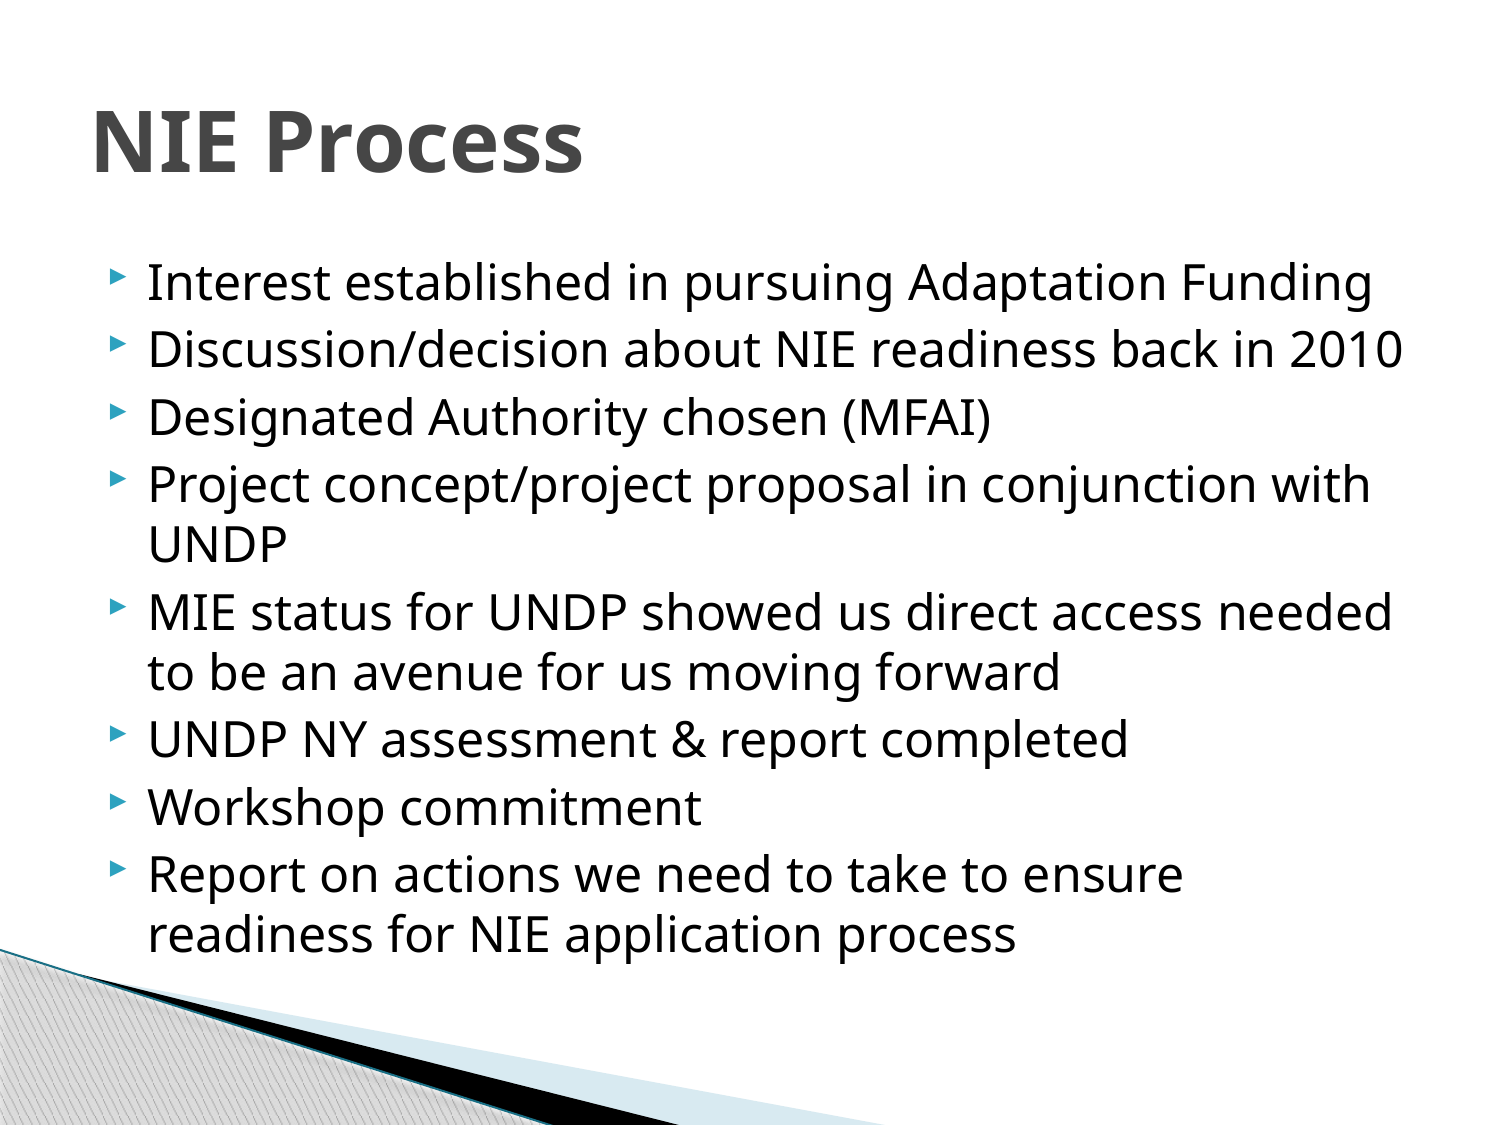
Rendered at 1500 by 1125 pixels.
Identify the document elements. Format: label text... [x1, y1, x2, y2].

list Interest established in pursuing Adaptation Funding Discussion/decision about NIE readiness back in 2010 Designated Authority chosen (MFAI) Project concept/project proposal in conjunction with UNDP MIE status for UNDP showed us direct access needed to be an avenue for us moving forward UNDP NY assessment & report completed Workshop commitment Report on actions we need to take to ensure readiness for NIE application process [75, 243, 1425, 986]
title NIE Process [75, 45, 1425, 233]
